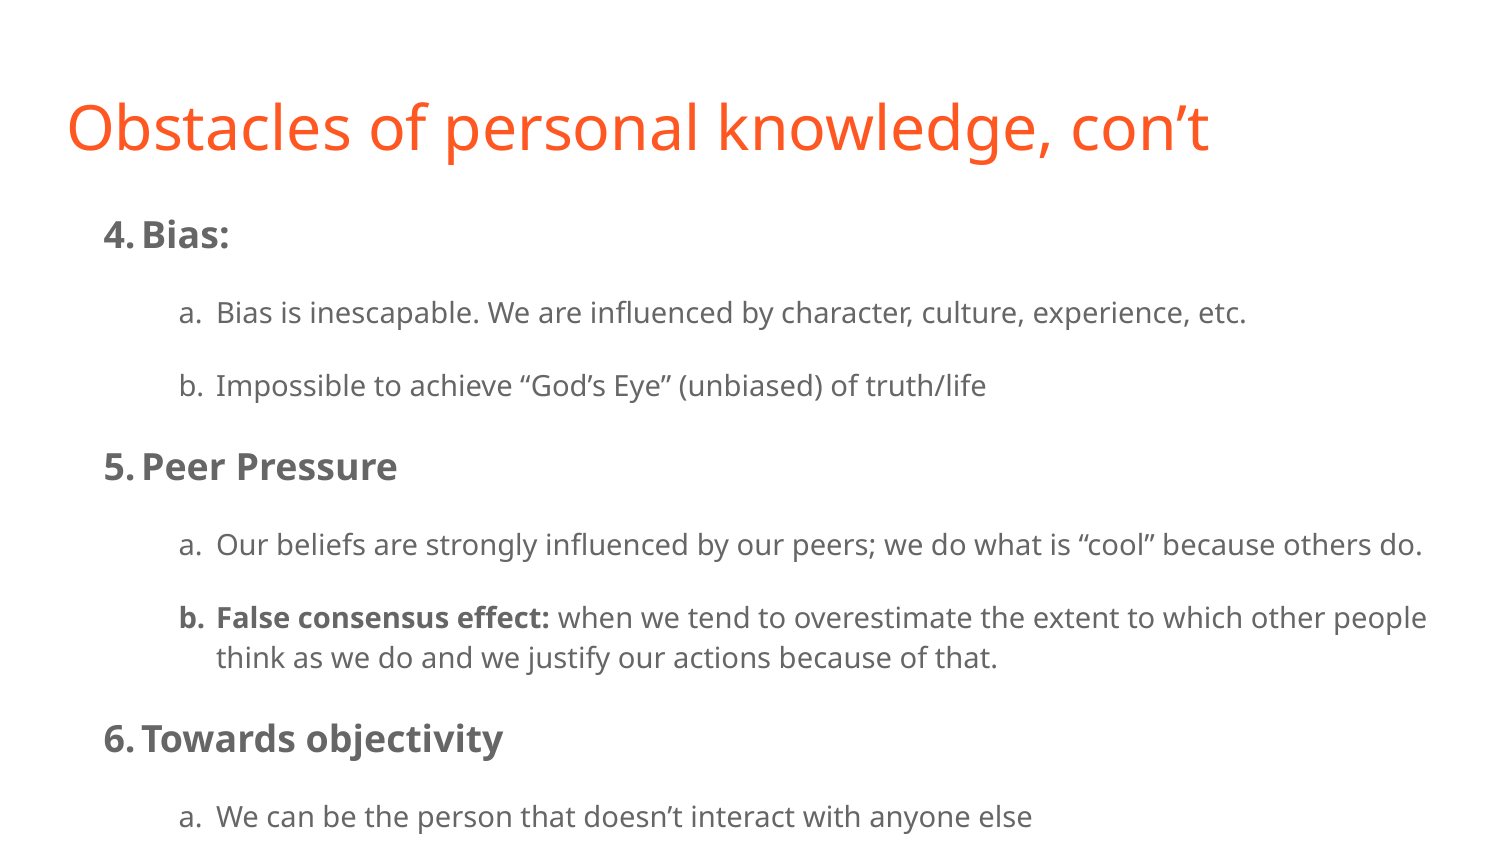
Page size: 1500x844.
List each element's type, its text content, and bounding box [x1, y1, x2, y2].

title Obstacles of personal knowledge, con’t [51, 72, 1449, 167]
list Bias: Bias is inescapable. We are influenced by character, culture, experience, etc. Impossible to achieve “God’s Eye” (unbiased) of truth/life Peer Pressure Our beliefs are strongly influenced by our peers; we do what is “cool” because others do. False consensus effect: when we tend to overestimate the extent to which other people think as we do and we justify our actions because of that. Towards objectivity We can be the person that doesn’t interact with anyone else Important to share ideas so we aren’t subjective, so that we don’t degenerate into private fantasy. Must collaborate. [51, 189, 1449, 750]
